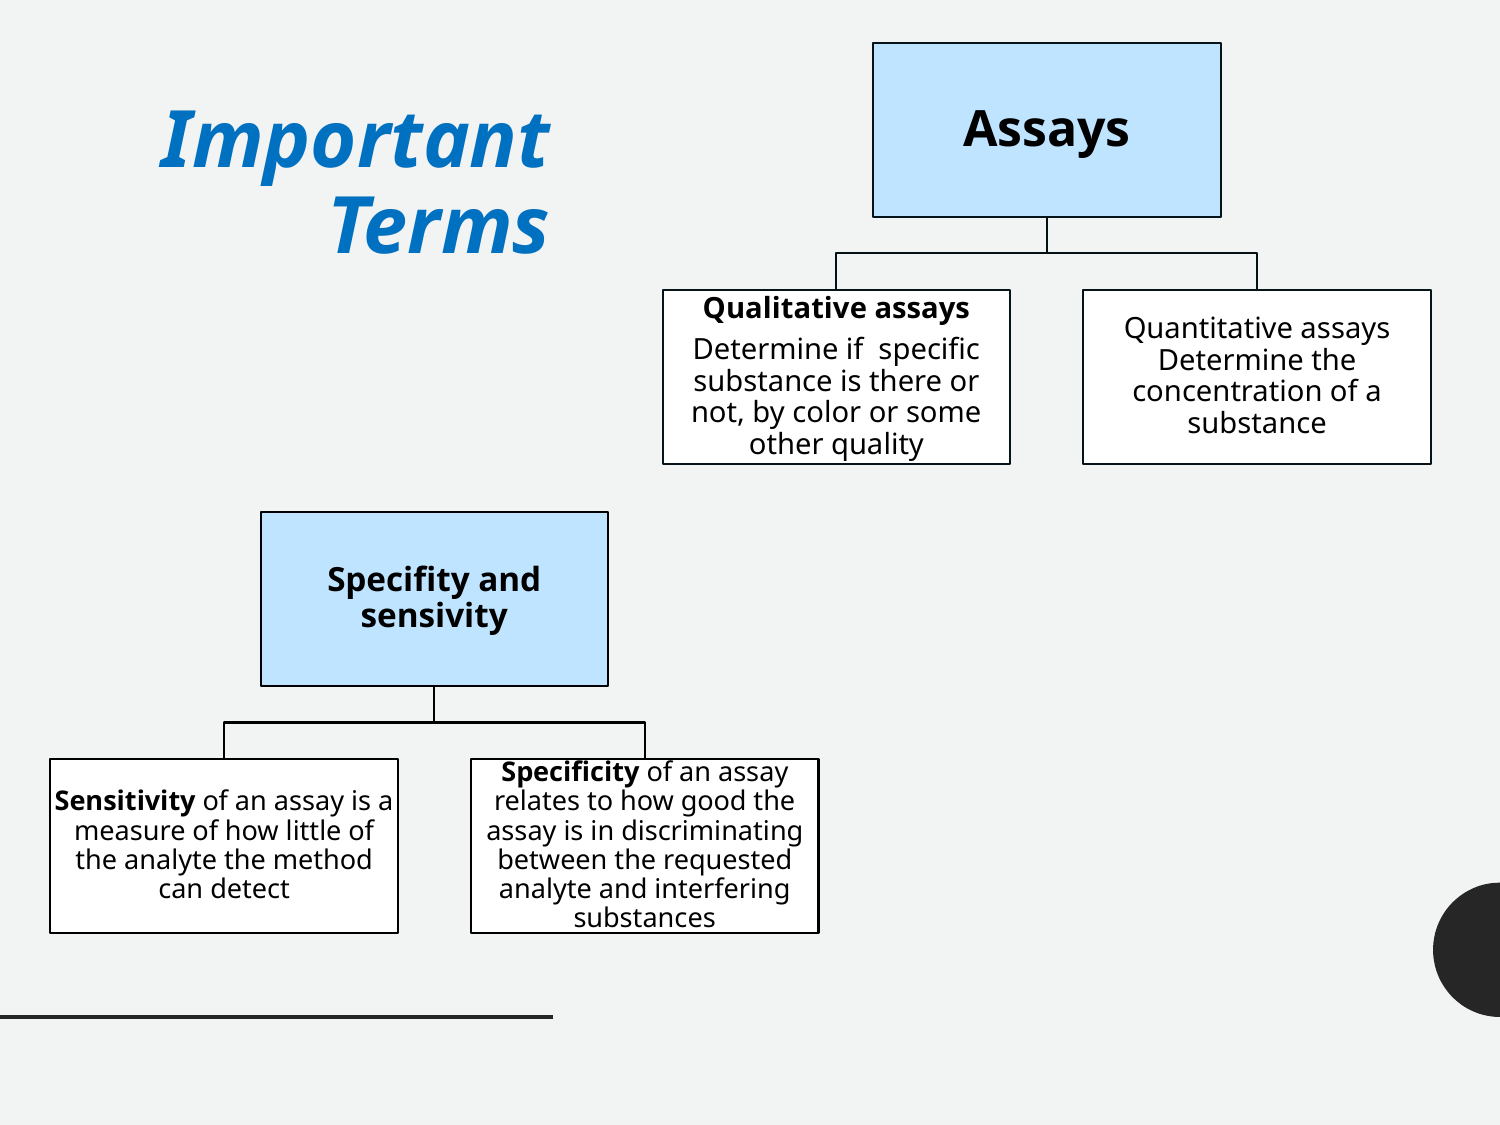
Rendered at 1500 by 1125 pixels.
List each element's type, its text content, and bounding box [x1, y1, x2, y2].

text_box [49, 437, 819, 1008]
title Important Terms [93, 91, 566, 437]
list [662, 0, 1432, 507]
